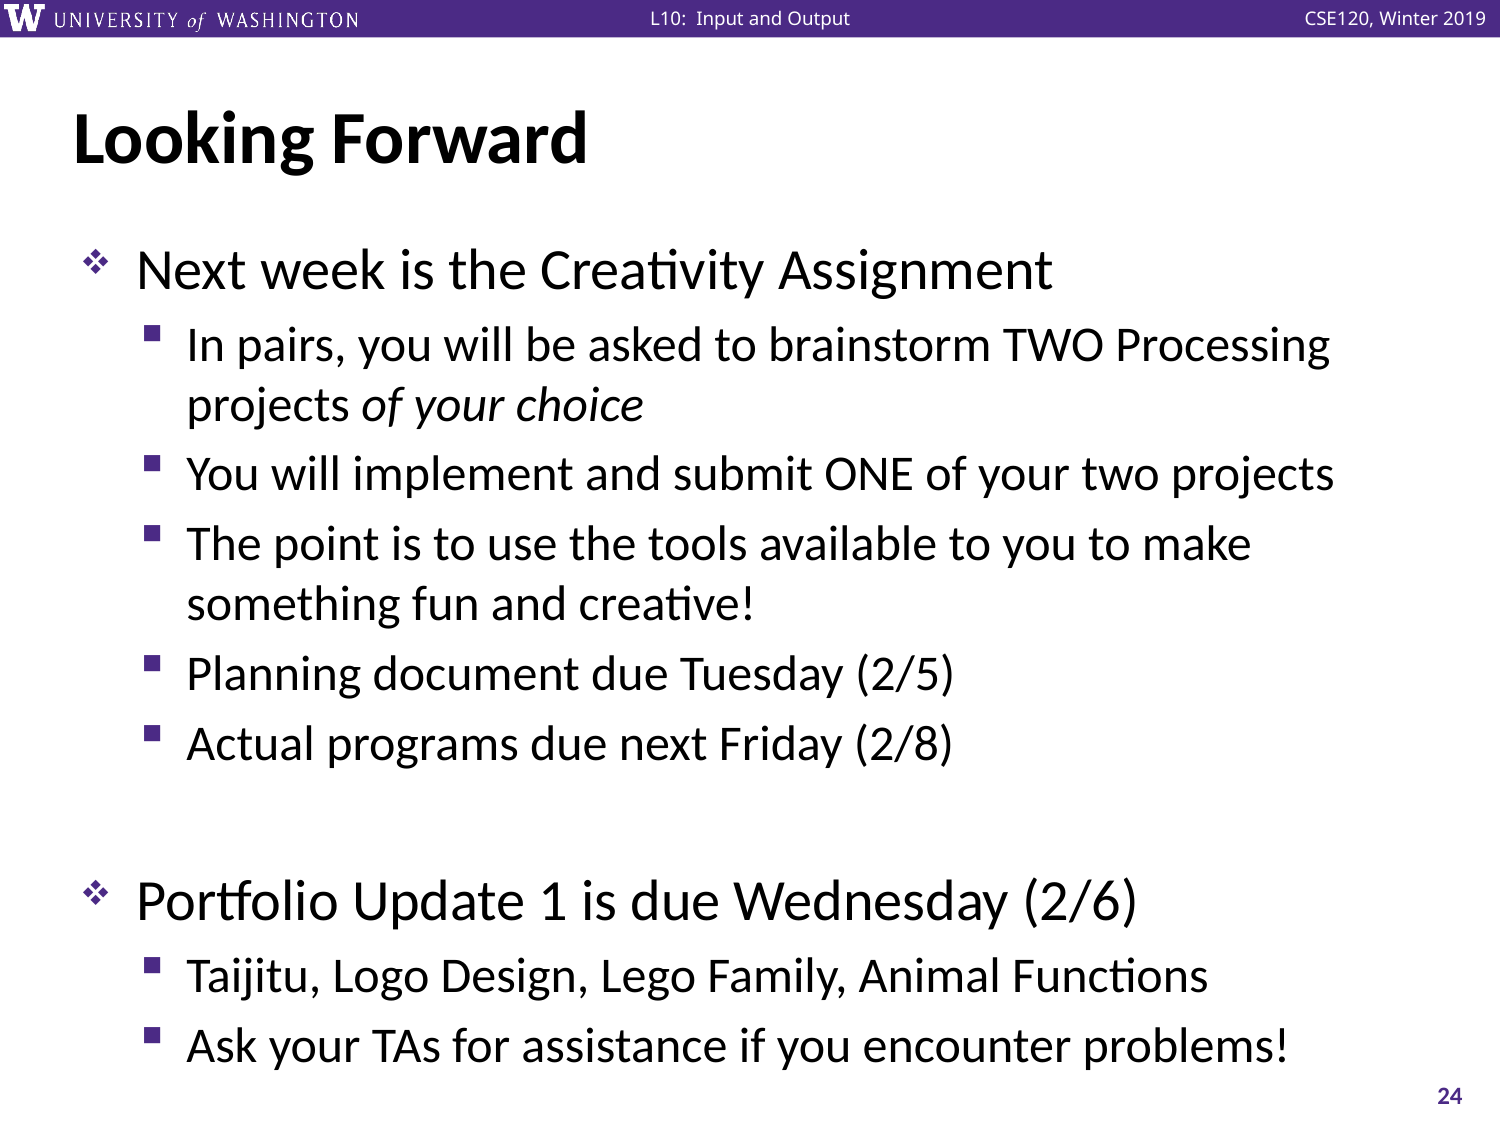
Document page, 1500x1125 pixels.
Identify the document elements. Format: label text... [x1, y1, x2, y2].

slide_number 24 [1400, 1065, 1500, 1125]
picture [4, 4, 358, 32]
title Looking Forward [58, 71, 1438, 197]
list Next week is the Creativity Assignment In pairs, you will be asked to brainstorm TWO Processing projects of your choice You will implement and submit ONE of your two projects The point is to use the tools available to you to make something fun and creative! Planning document due Tuesday (2/5) Actual programs due next Friday (2/8) Portfolio Update 1 is due Wednesday (2/6) Taijitu, Logo Design, Lego Family, Animal Functions Ask your TAs for assistance if you encounter problems! [64, 223, 1438, 1040]
